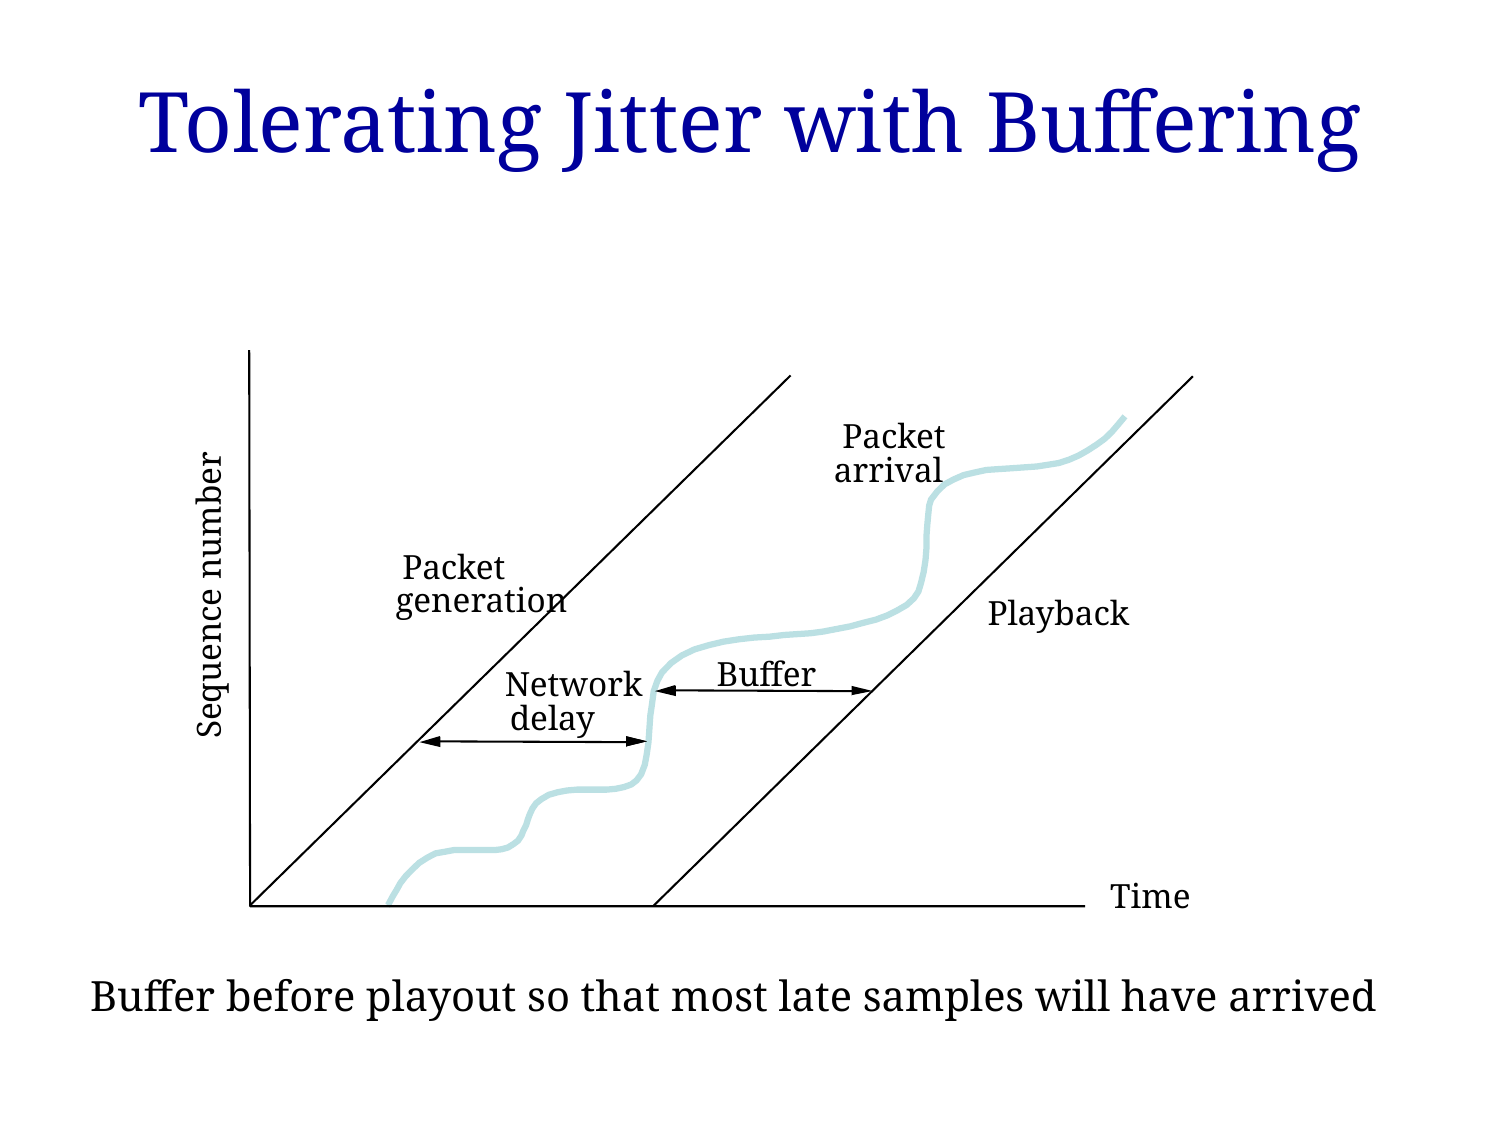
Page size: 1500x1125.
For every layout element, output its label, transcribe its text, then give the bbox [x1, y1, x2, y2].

text_box Network [504, 662, 643, 703]
text_box delay [509, 697, 596, 738]
text_box [419, 736, 441, 748]
text_box [249, 350, 1086, 907]
text_box Time [1110, 874, 1191, 915]
list Buffer before playout so that most late samples will have arrived [74, 787, 1417, 1051]
text_box Packet [402, 546, 506, 579]
title Tolerating Jitter with Buffering [74, 47, 1426, 191]
text_box Buffer [716, 653, 817, 694]
text_box [654, 685, 676, 697]
text_box Packet [842, 415, 946, 456]
text_box Playback [987, 592, 1130, 633]
text_box generation [395, 579, 568, 620]
text_box Sequence number [187, 451, 228, 739]
text_box [626, 736, 647, 748]
text_box arrival [833, 449, 944, 490]
text_box [851, 685, 873, 697]
text_box [699, 416, 1125, 659]
